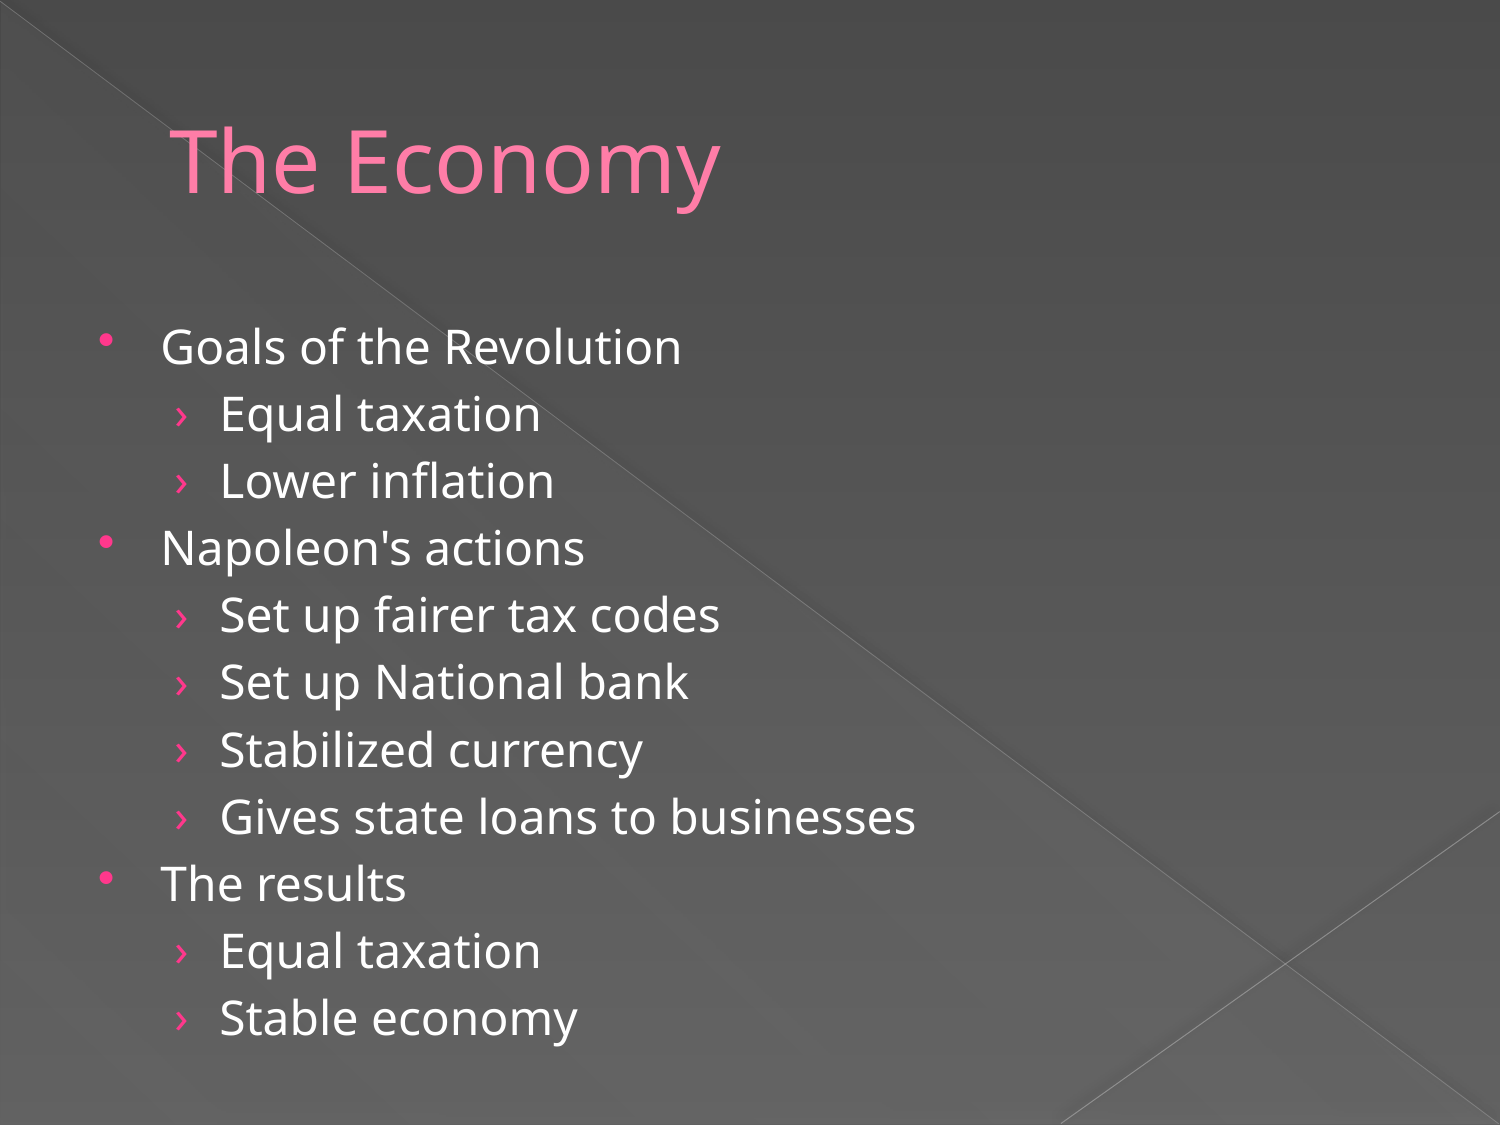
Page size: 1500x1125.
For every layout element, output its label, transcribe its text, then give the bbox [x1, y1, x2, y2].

list Goals of the Revolution Equal taxation Lower inflation Napoleon's actions Set up fairer tax codes Set up National bank Stabilized currency Gives state loans to businesses The results Equal taxation Stable economy [75, 308, 1425, 1059]
title The Economy [75, 43, 1425, 274]
